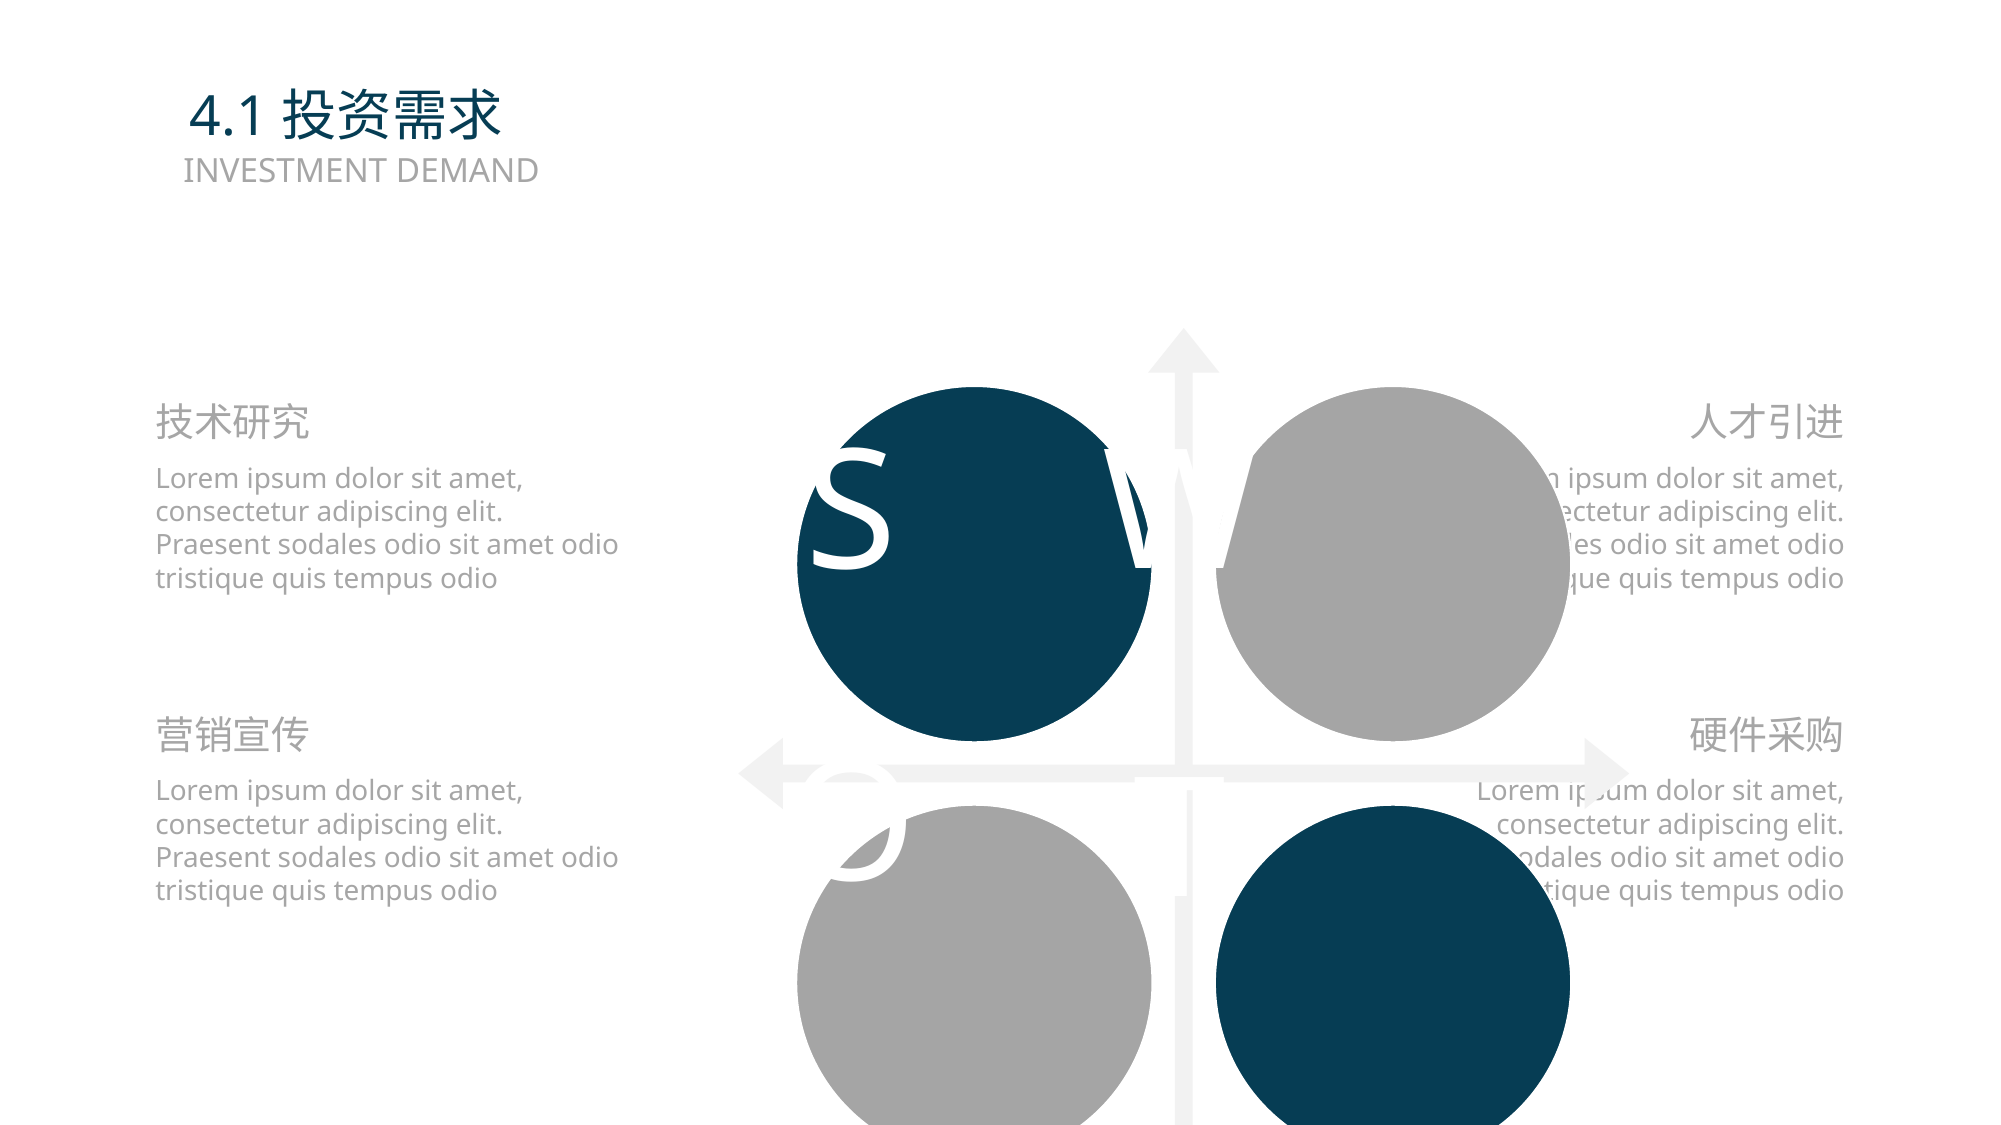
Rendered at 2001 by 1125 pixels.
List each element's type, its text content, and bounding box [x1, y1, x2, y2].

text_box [515, 328, 1518, 997]
text_box 4.1投资需求 [175, 72, 519, 154]
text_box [1518, 390, 1860, 603]
text_box INVESTMENT DEMAND [168, 142, 555, 197]
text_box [140, 703, 515, 916]
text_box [140, 390, 515, 603]
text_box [1518, 703, 1860, 916]
